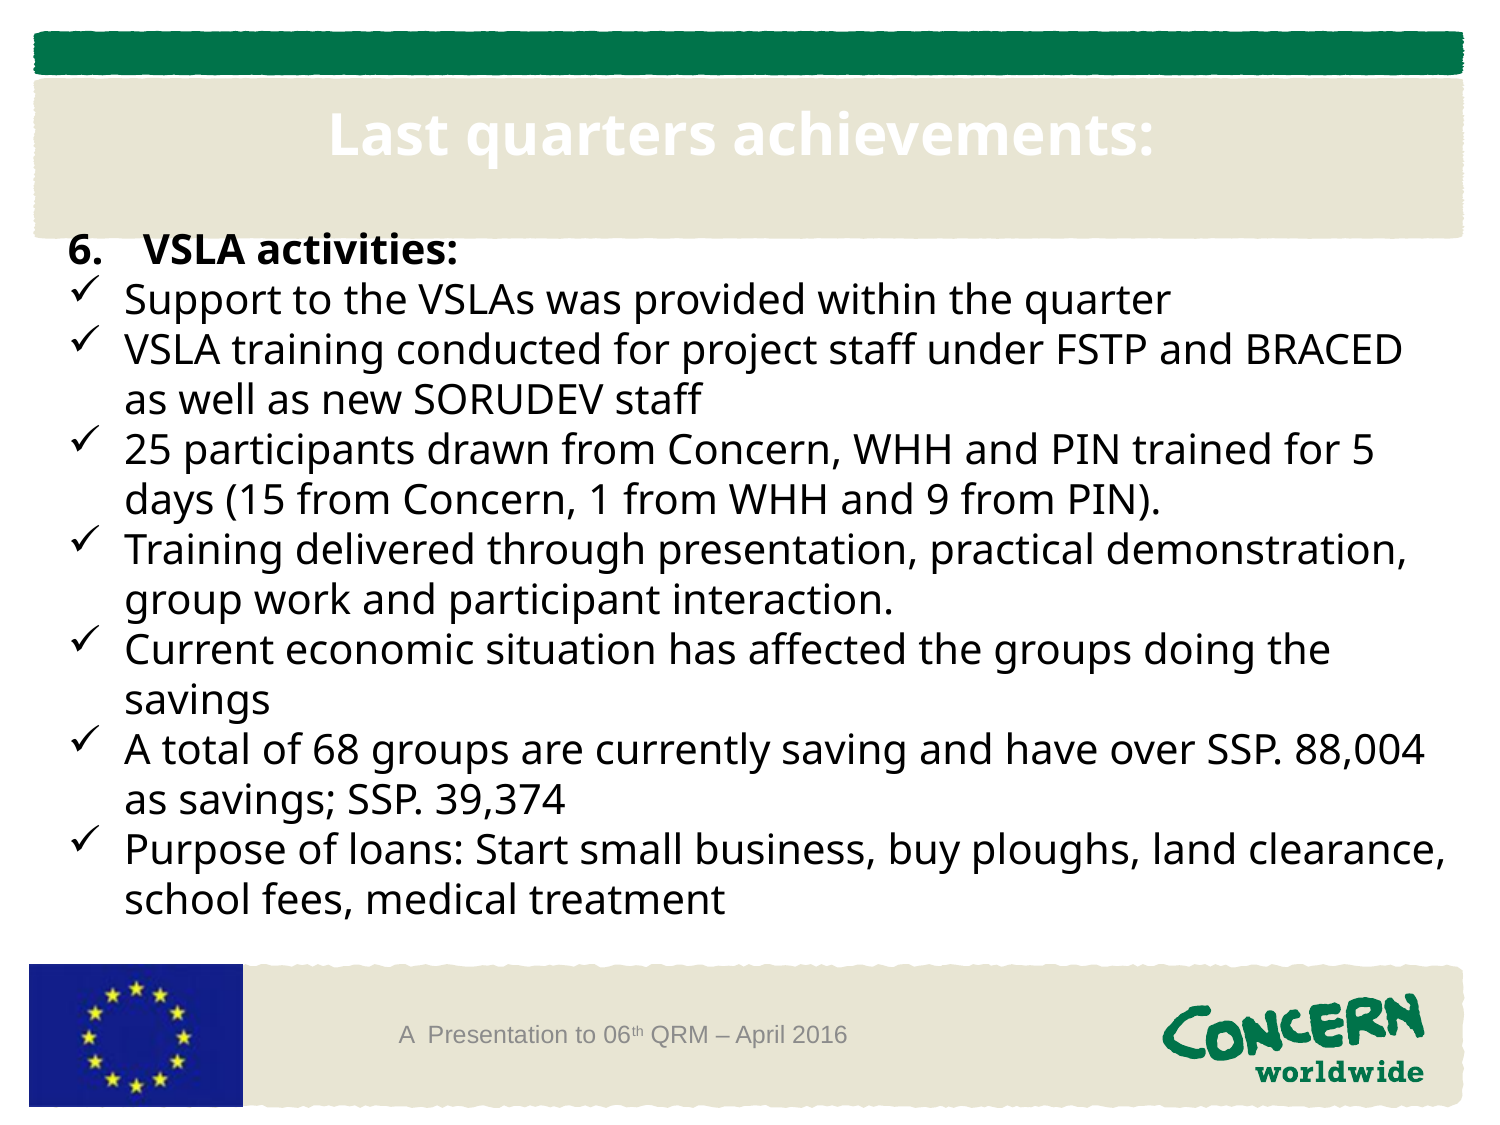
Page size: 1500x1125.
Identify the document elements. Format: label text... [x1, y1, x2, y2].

picture [29, 963, 243, 1108]
list A Presentation to 06th QRM – April 2016 [383, 1011, 1140, 1071]
list VSLA activities: Support to the VSLAs was provided within the quarter VSLA training conducted for project staff under FSTP and BRACED as well as new SORUDEV staff 25 participants drawn from Concern, WHH and PIN trained for 5 days (15 from Concern, 1 from WHH and 9 from PIN). Training delivered through presentation, practical demonstration, group work and participant interaction. Current economic situation has affected the groups doing the savings A total of 68 groups are currently saving and have over SSP. 88,004 as savings; SSP. 39,374 Purpose of loans: Start small business, buy ploughs, land clearance, school fees, medical treatment [53, 243, 1471, 953]
text_box [809, 397, 841, 503]
title Last quarters achievements: [75, 45, 1424, 220]
